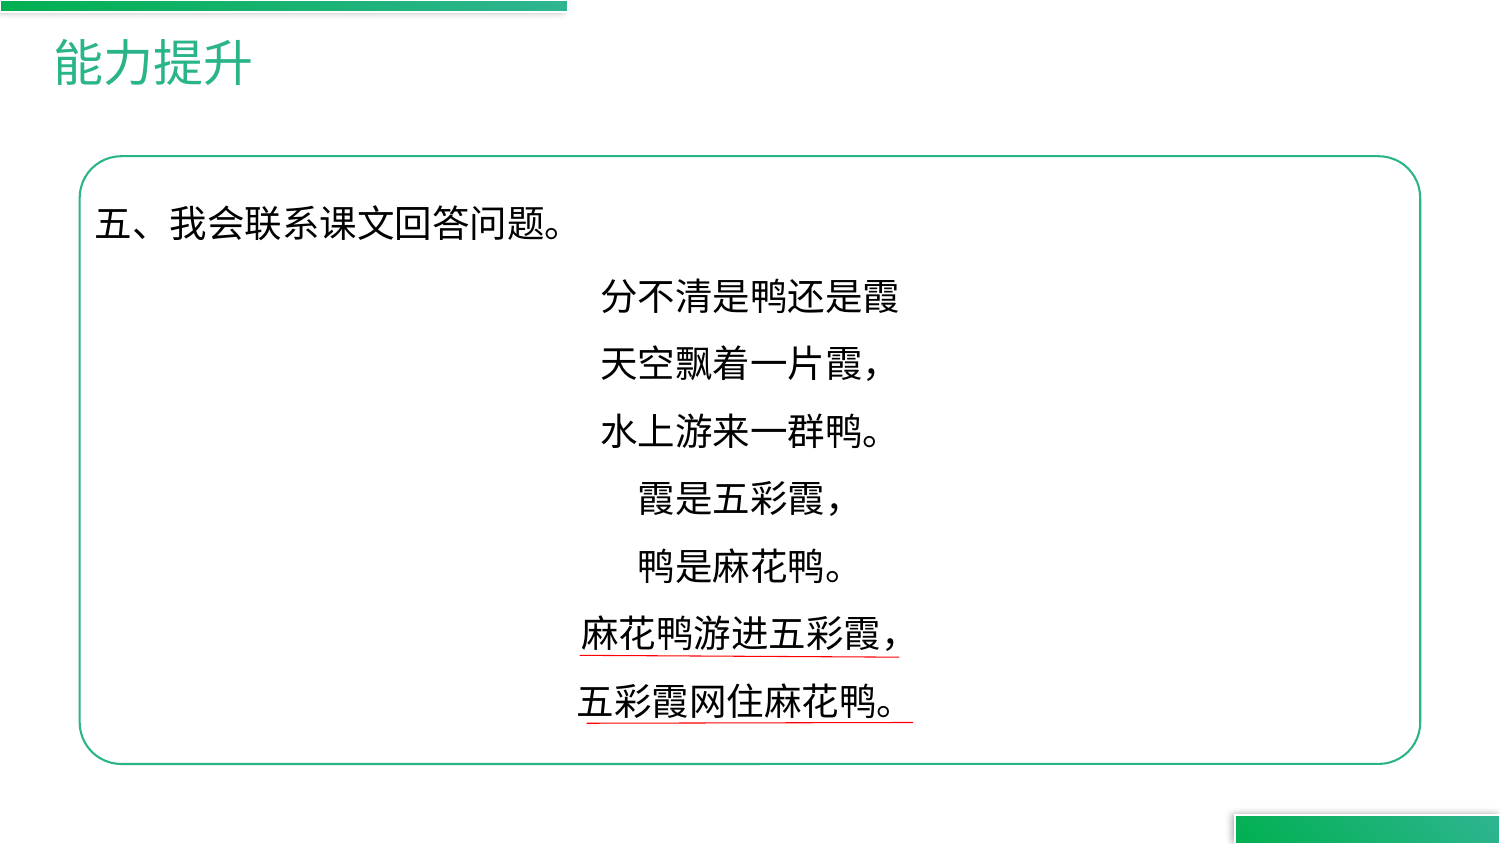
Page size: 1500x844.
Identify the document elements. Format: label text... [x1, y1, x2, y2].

text_box 分不清是鸭还是霞 天空飘着一片霞， 水上游来一群鸭。 霞是五彩霞， 鸭是麻花鸭。 麻花鸭游进五彩霞， 五彩霞网住麻花鸭。 [225, 244, 1275, 729]
list 能力提升 [41, 32, 382, 94]
text_box 五、我会联系课文回答问题。 [83, 172, 594, 251]
